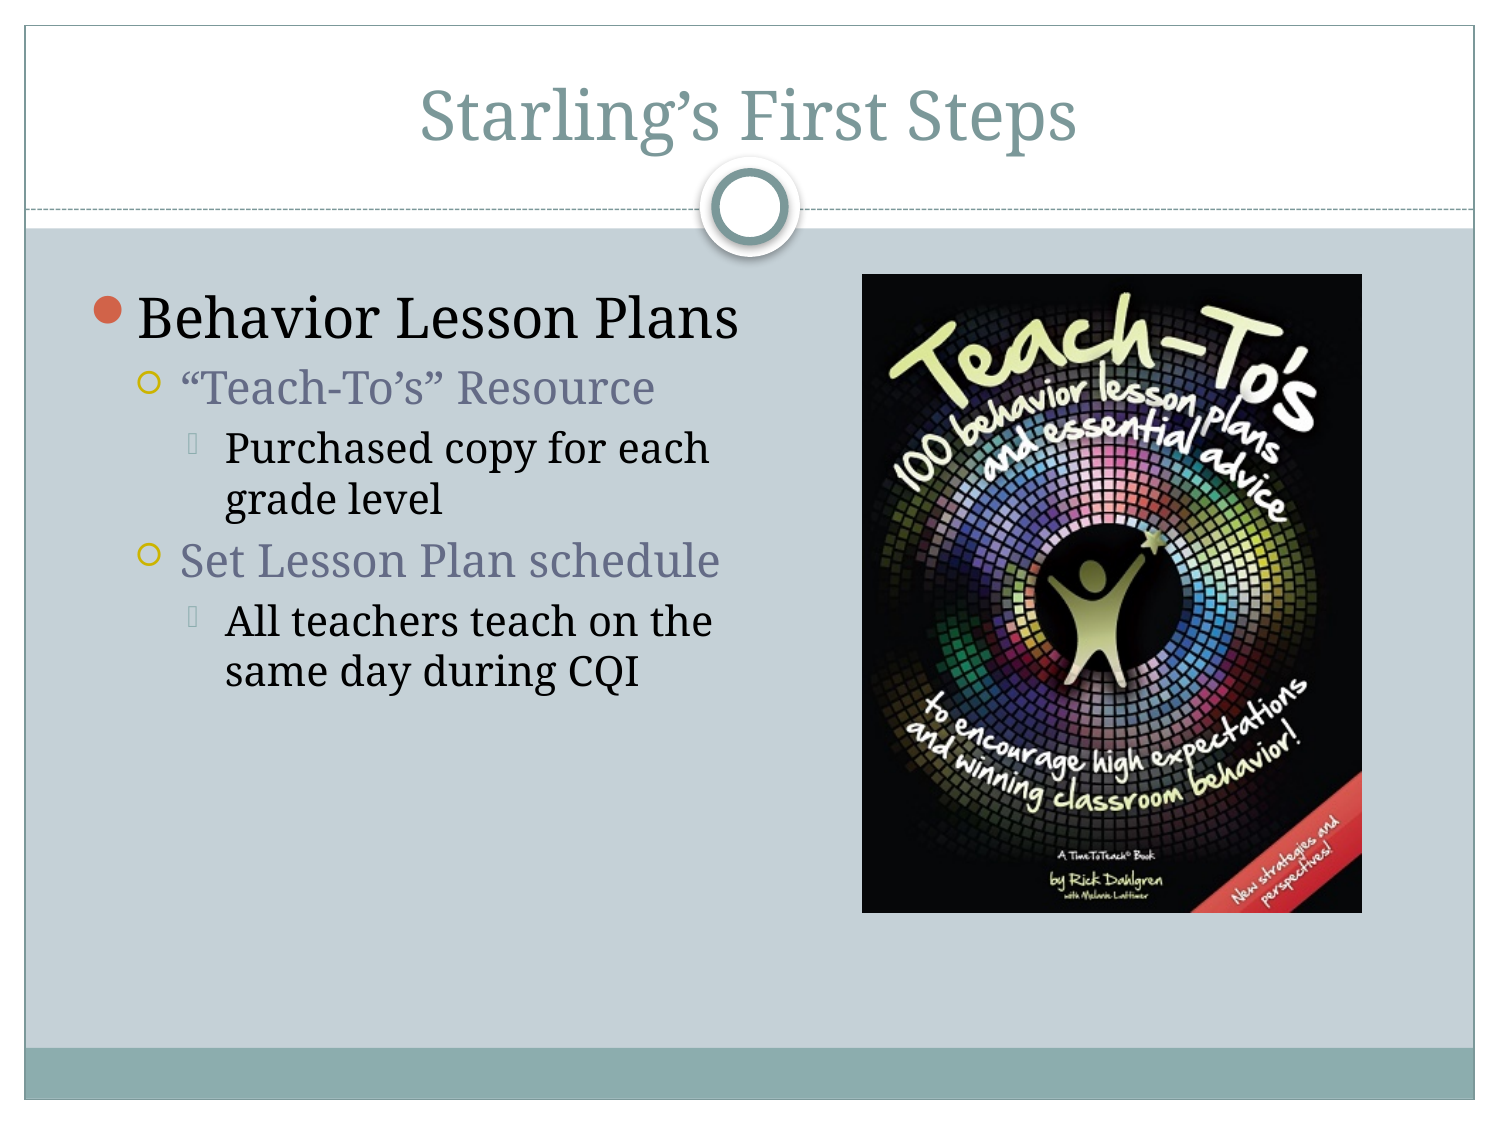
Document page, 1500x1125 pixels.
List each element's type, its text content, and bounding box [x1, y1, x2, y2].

title Starling’s First Steps [49, 37, 1450, 162]
list Behavior Lesson Plans “Teach-To’s” Resource Purchased copy for each grade level Set Lesson Plan schedule All teachers teach on the same day during CQI [75, 275, 763, 1018]
picture [862, 274, 1362, 913]
